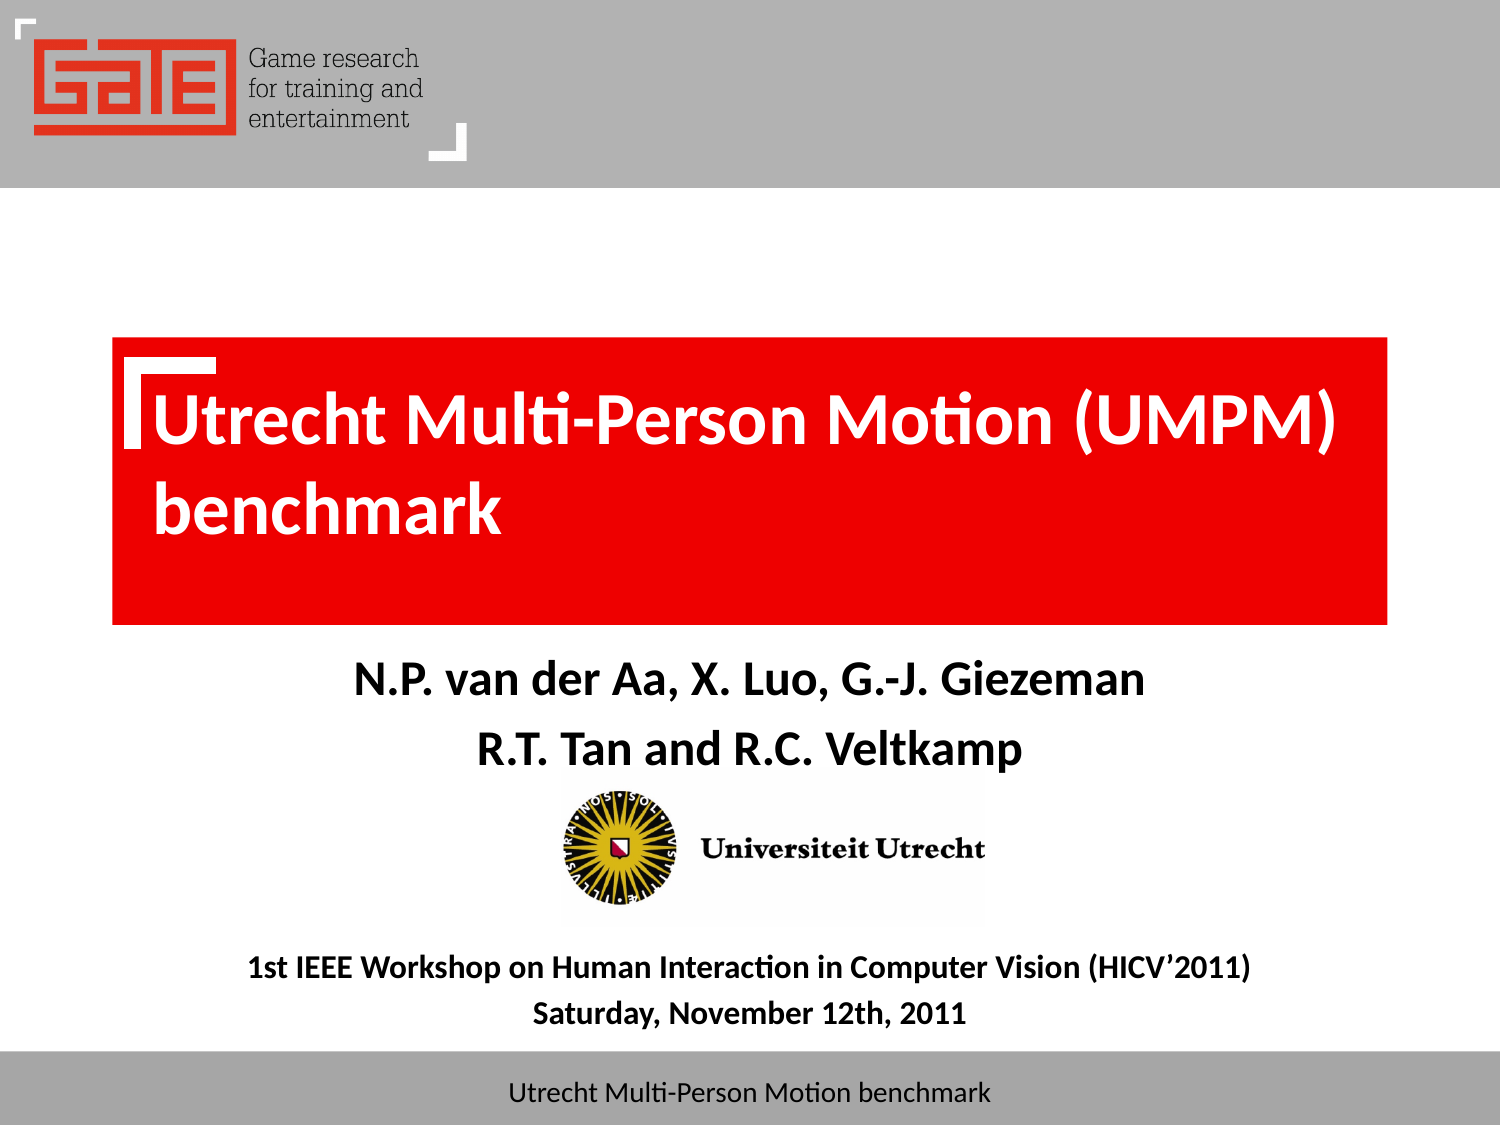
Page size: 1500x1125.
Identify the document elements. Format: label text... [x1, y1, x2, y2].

footer Utrecht Multi-Person Motion benchmark [0, 1051, 1500, 1125]
subtitle N.P. van der Aa, X. Luo, G.-J. Giezeman R.T. Tan and R.C. Veltkamp 1st IEEE Workshop on Human Interaction in Computer Vision (HICV’2011) Saturday, November 12th, 2011 [225, 637, 1275, 925]
picture [0, 0, 513, 163]
title Utrecht Multi-Person Motion (UMPM) benchmark [137, 361, 1375, 575]
picture [560, 767, 985, 927]
